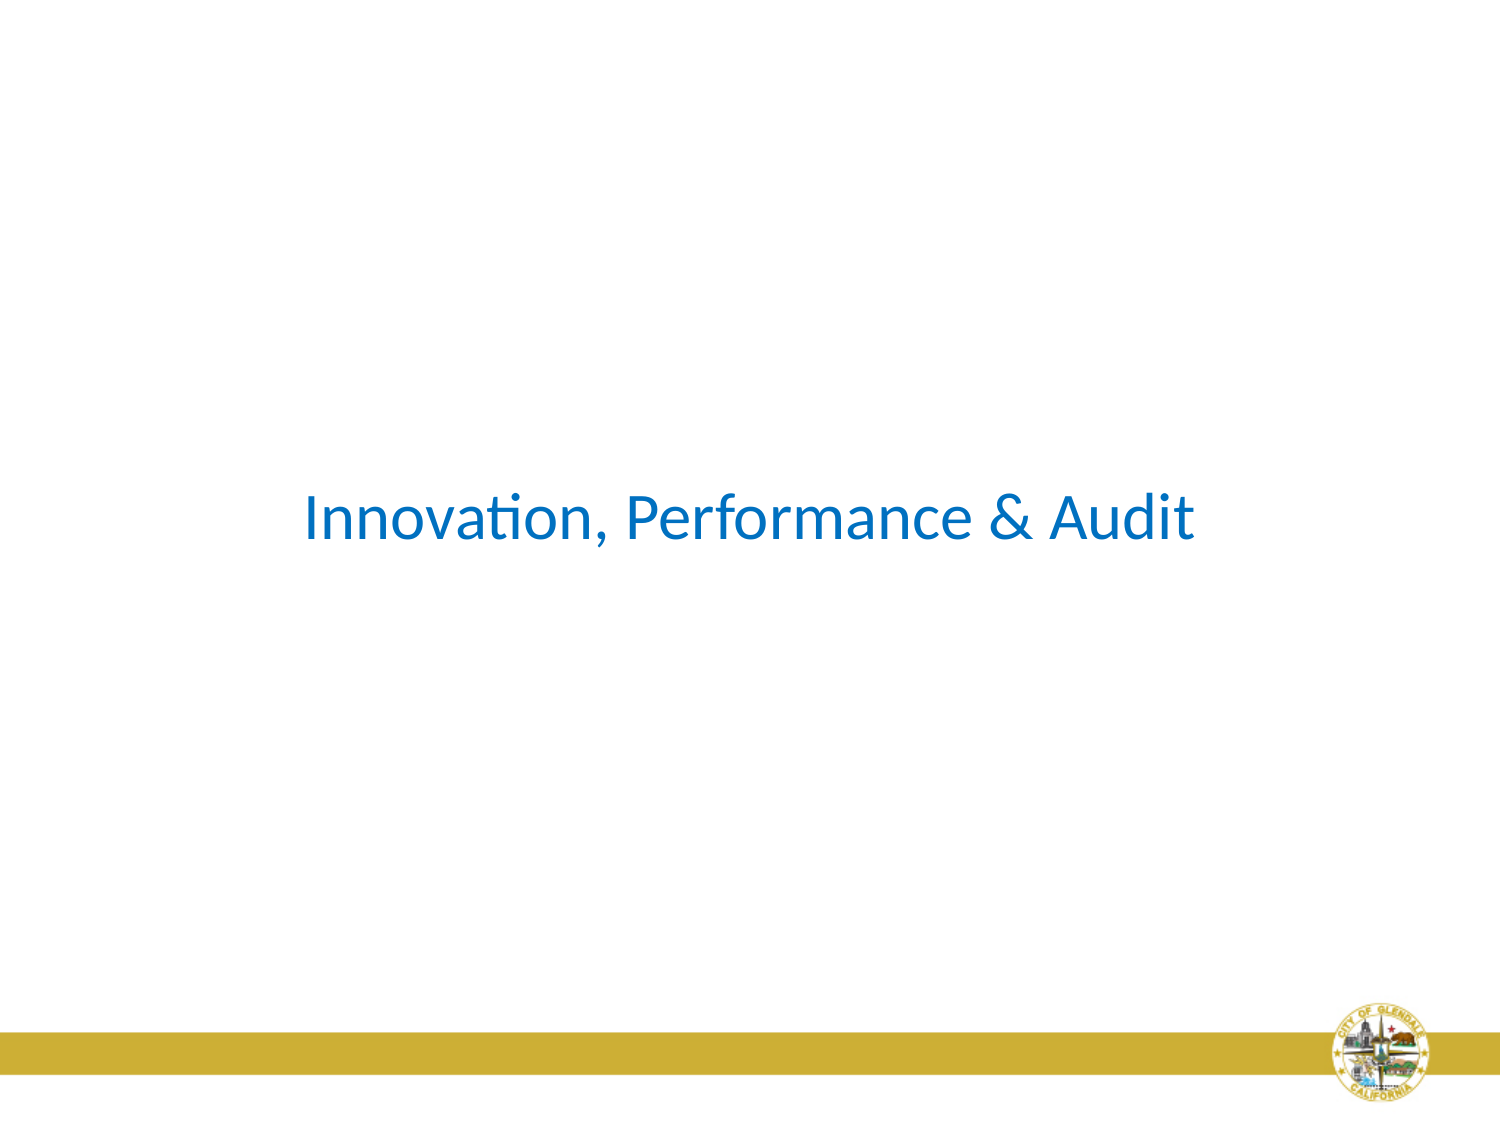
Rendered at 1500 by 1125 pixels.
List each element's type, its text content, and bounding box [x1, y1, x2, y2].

title Innovation, Performance & Audit [75, 412, 1425, 613]
picture [0, 0, 1500, 1125]
